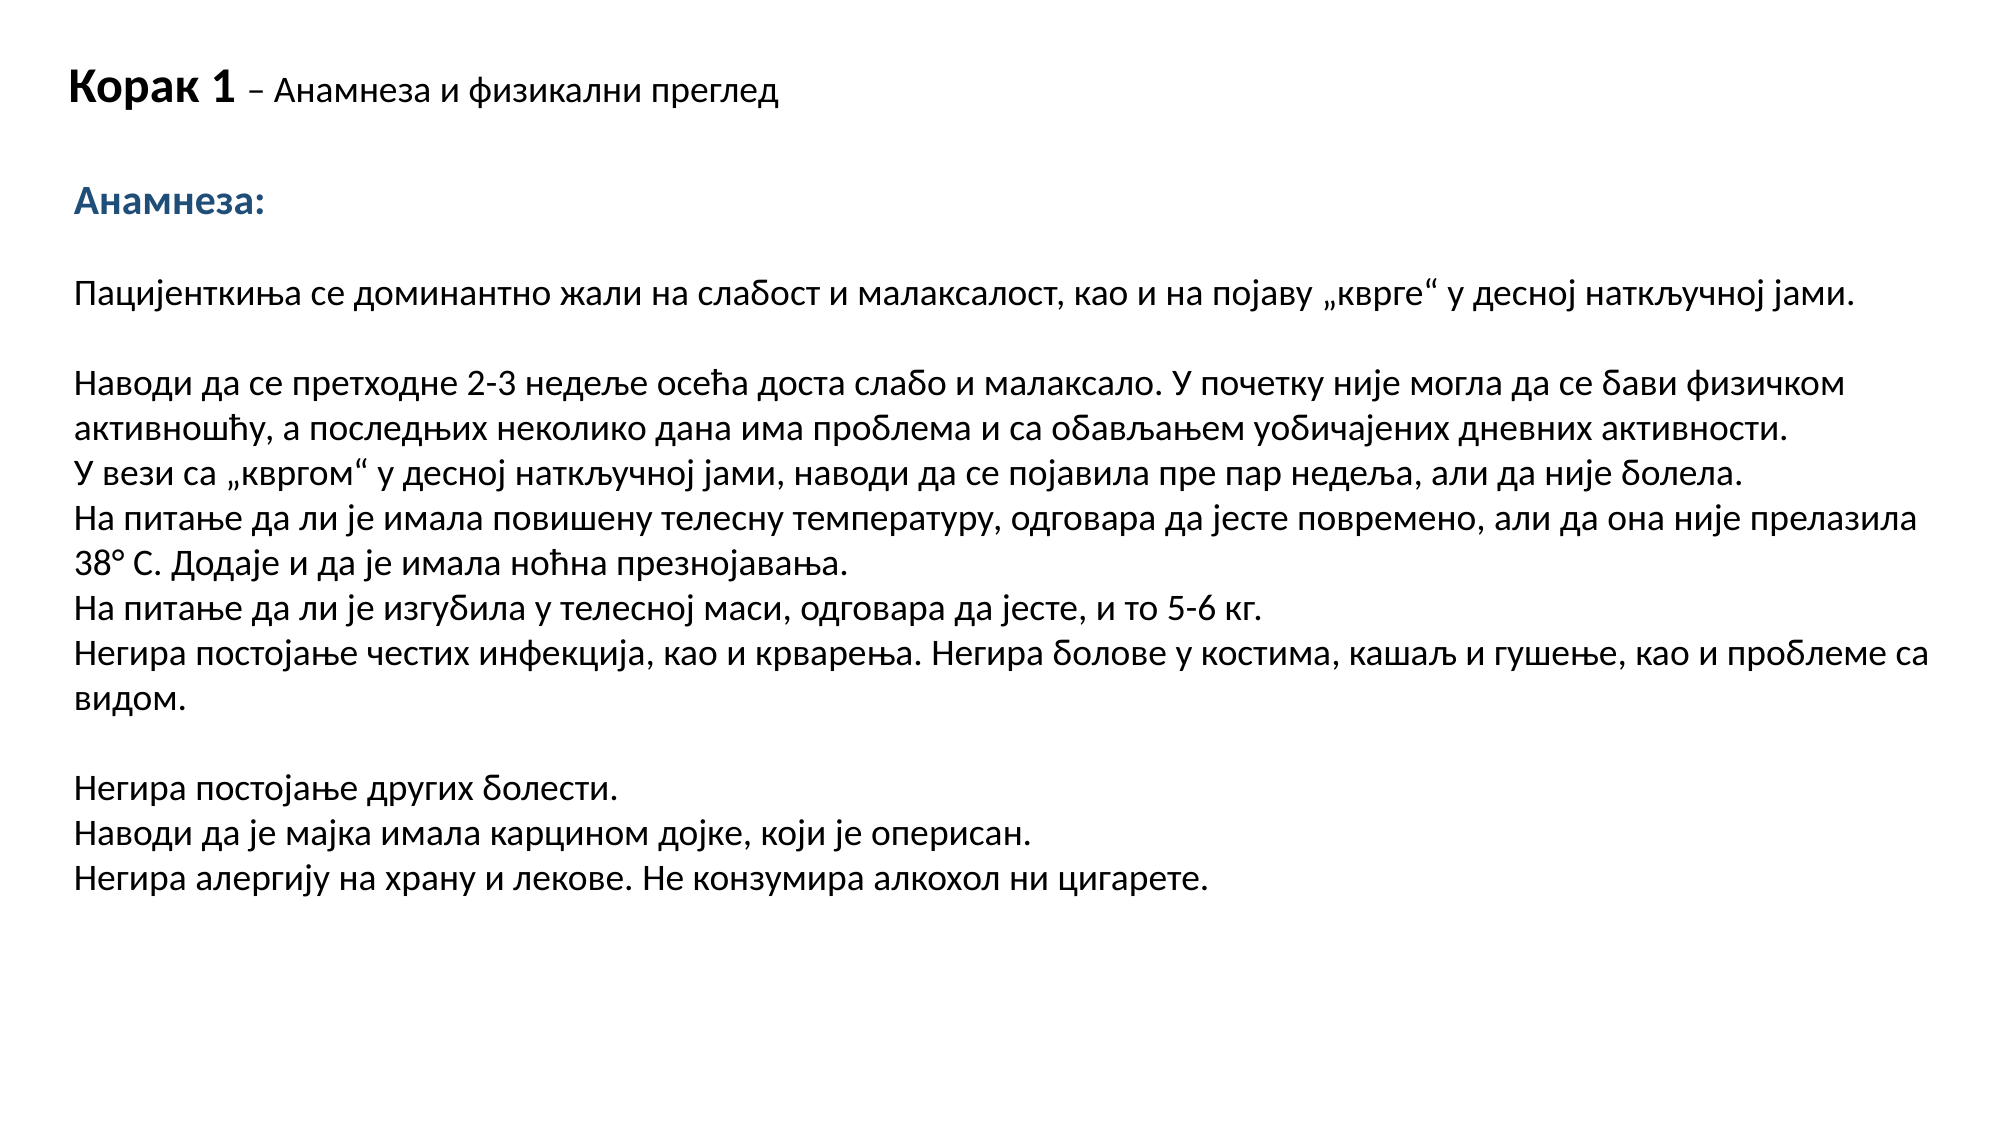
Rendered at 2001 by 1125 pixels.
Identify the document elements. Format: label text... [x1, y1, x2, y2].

text_box Анамнеза: Пацијенткиња се доминантно жали на слабост и малаксалост, као и на појаву „кврге“ у десној наткључној јами. Наводи да се претходне 2-3 недеље осећа доста слабо и малаксало. У почетку није могла да се бави физичком активношћу, а последњих неколико дана има проблема и са обављањем уобичајених дневних активности. У вези са „квргом“ у десној наткључној јами, наводи да се појавила пре пар недеља, али да није болела. На питање да ли је имала повишену телесну температуру, одговара да јесте повремено, али да она није прелазила 38° С. Додаје и да је имала ноћна презнојавања. На питање да ли је изгубила у телесној маси, одговара да јесте, и то 5-6 кг. Негира постојање честих инфекција, као и крварења. Негира болове у костима, кашаљ и гушење, као и проблеме са видом. Негира постојање других болести. Наводи да је мајка имала карцином дојке, који је оперисан. Негира алергију на храну и лекове. Не конзумира алкохол ни цигарете. [59, 165, 1956, 905]
text_box Корак 1 – Анамнеза и физикални преглед [53, 45, 795, 121]
